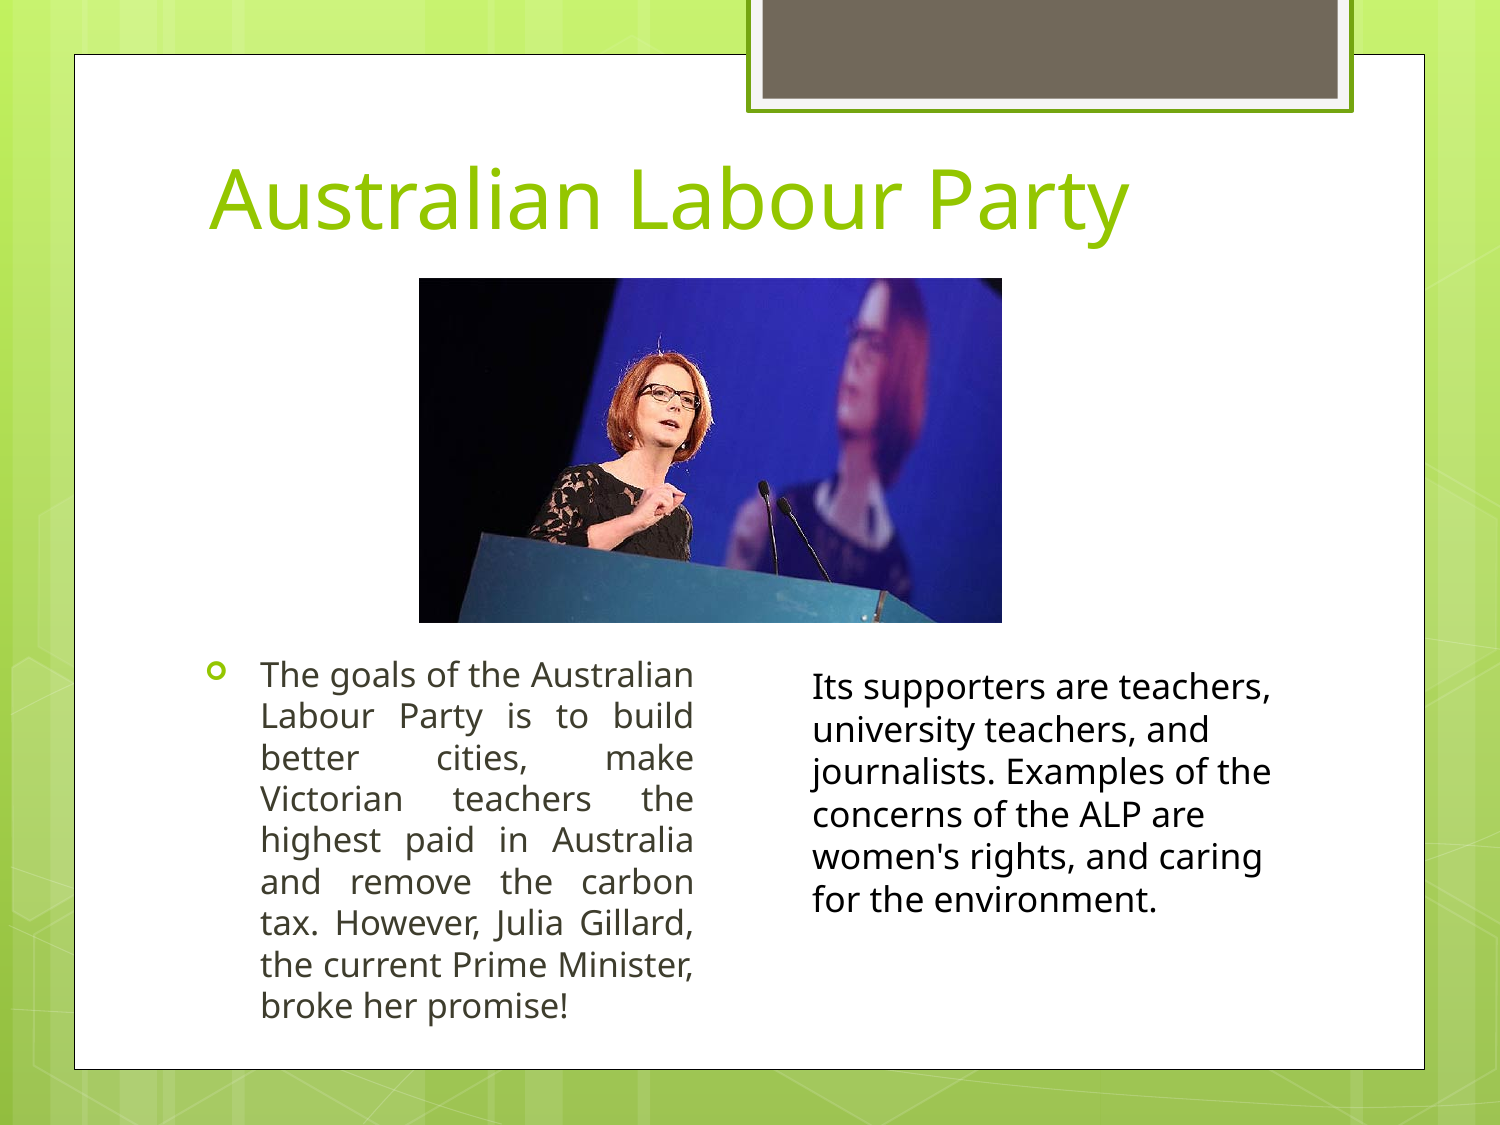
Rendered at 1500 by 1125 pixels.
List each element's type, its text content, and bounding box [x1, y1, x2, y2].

text_box Its supporters are teachers, university teachers, and journalists. Examples of the concerns of the ALP are women's rights, and caring for the environment. [797, 656, 1298, 972]
list The goals of the Australian Labour Party is to build better cities, make Victorian teachers the highest paid in Australia and remove the carbon tax. However, Julia Gillard, the current Prime Minister, broke her promise! [189, 645, 710, 1050]
title Australian Labour Party [194, 125, 1348, 254]
picture [418, 278, 1003, 623]
